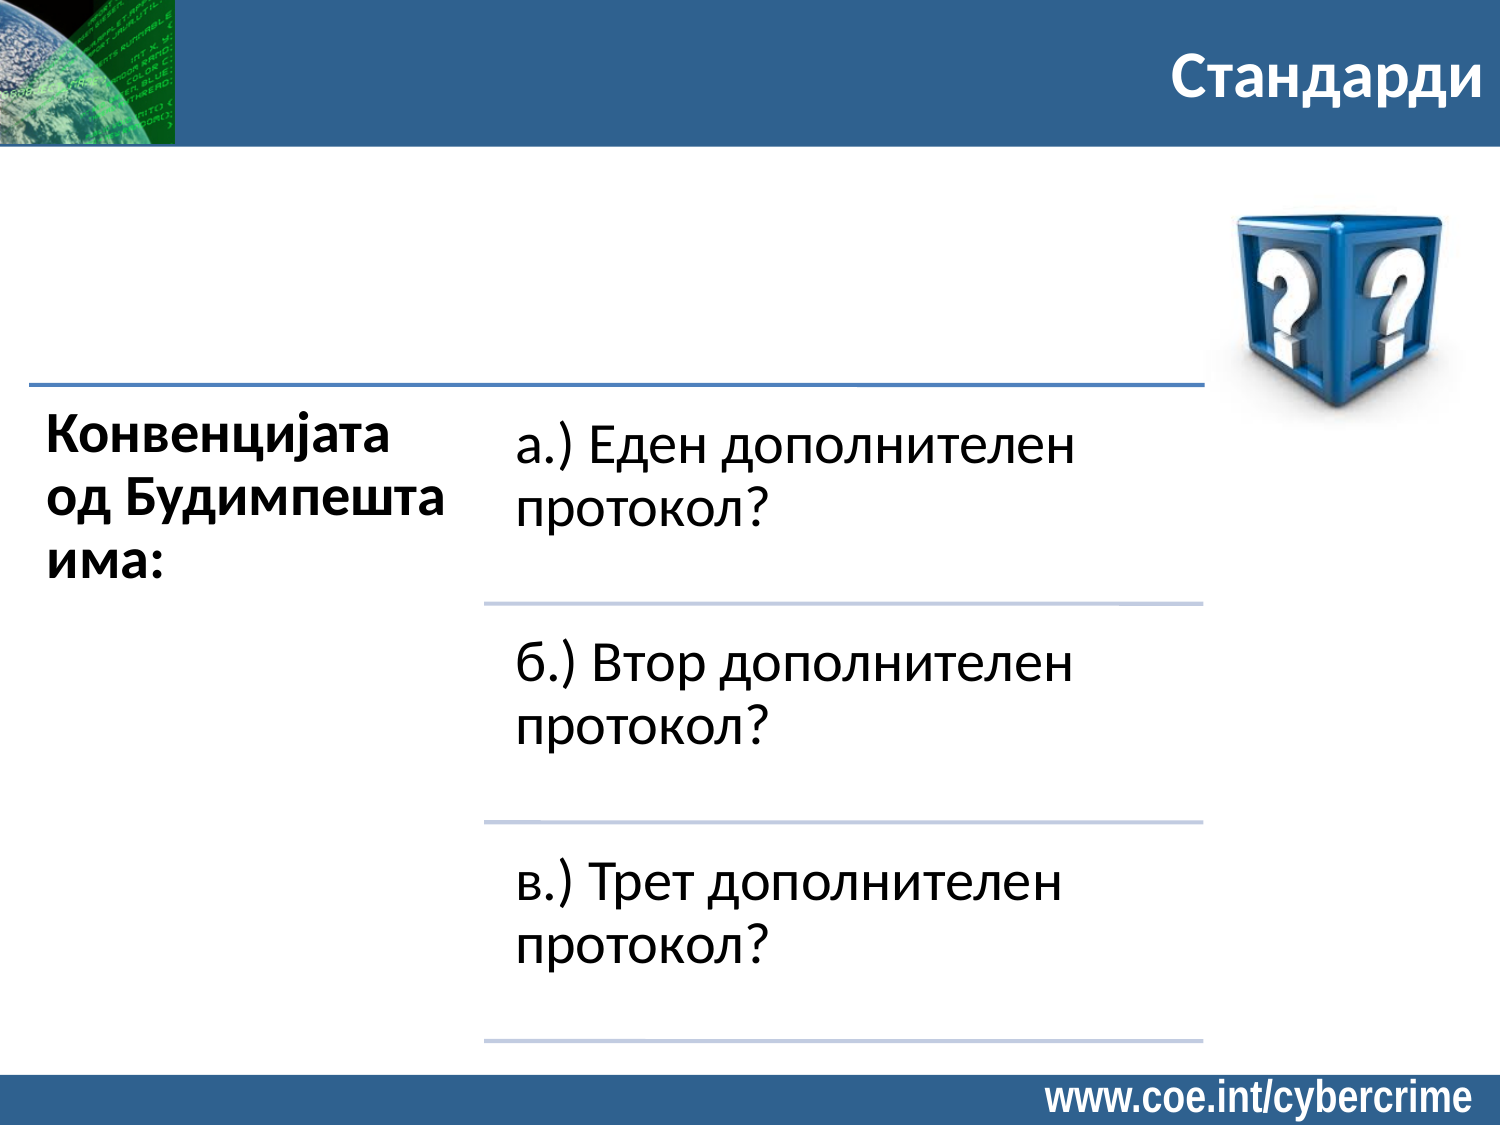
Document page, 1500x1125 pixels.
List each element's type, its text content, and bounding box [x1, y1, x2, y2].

text_box www.coe.int/cybercrime [1030, 1059, 1500, 1125]
text_box [0, 1073, 1030, 1125]
text_box Стандарди [177, 0, 1500, 149]
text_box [28, 384, 1205, 1052]
picture [0, 0, 175, 144]
picture [1189, 154, 1481, 445]
